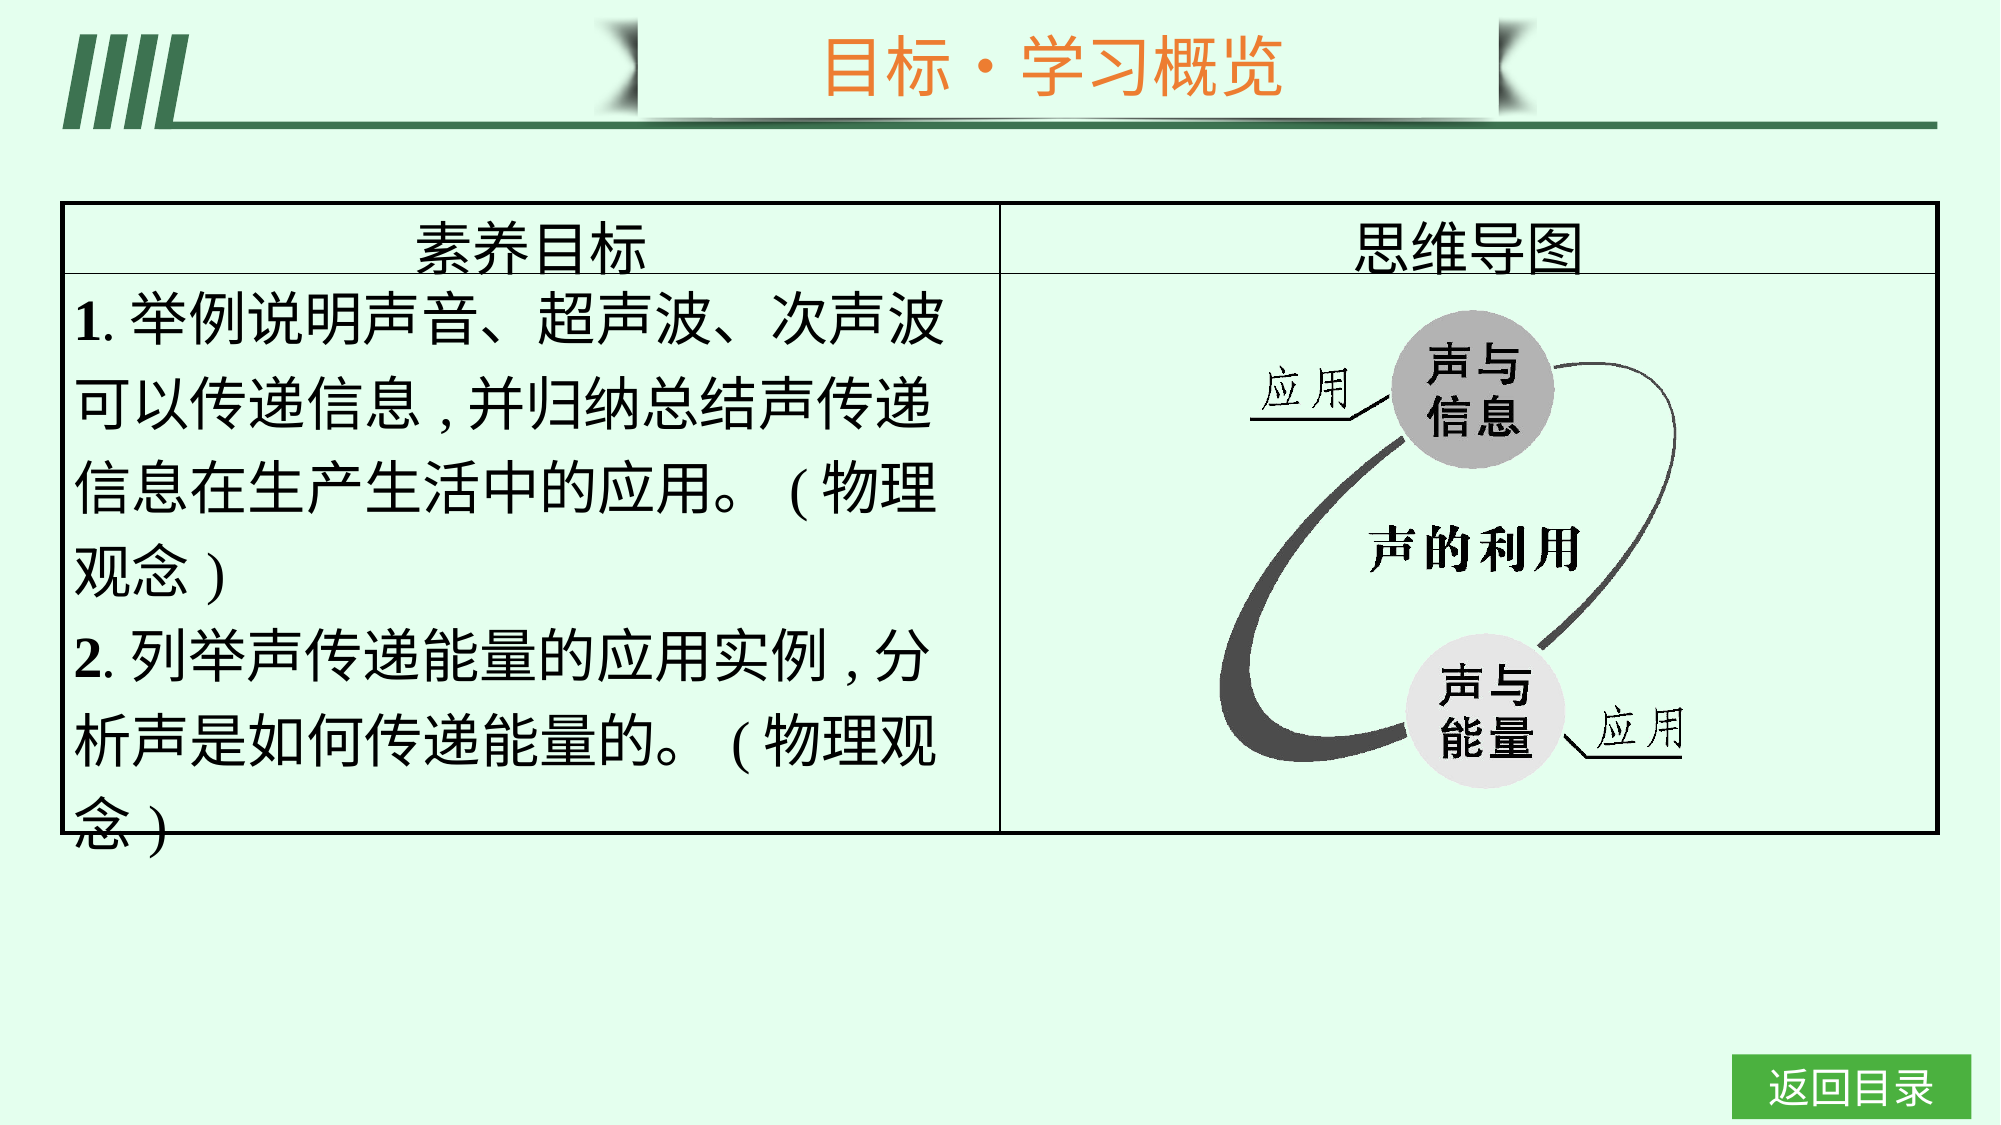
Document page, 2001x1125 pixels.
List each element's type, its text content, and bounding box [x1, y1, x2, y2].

table_cell [1001, 274, 1935, 831]
table_header 思维导图 [1001, 205, 1935, 273]
table_cell 1.举例说明声音、超声波、次声波可以传递信息,并归纳总结声传递信息在生产生活中的应用。(物理观念) 2.列举声传递能量的应用实例,分析声是如何传递能量的。(物理观念) [65, 274, 999, 831]
table_header 素养目标 [65, 205, 999, 273]
picture [1218, 301, 1687, 795]
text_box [594, 16, 1537, 127]
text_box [62, 34, 1938, 130]
